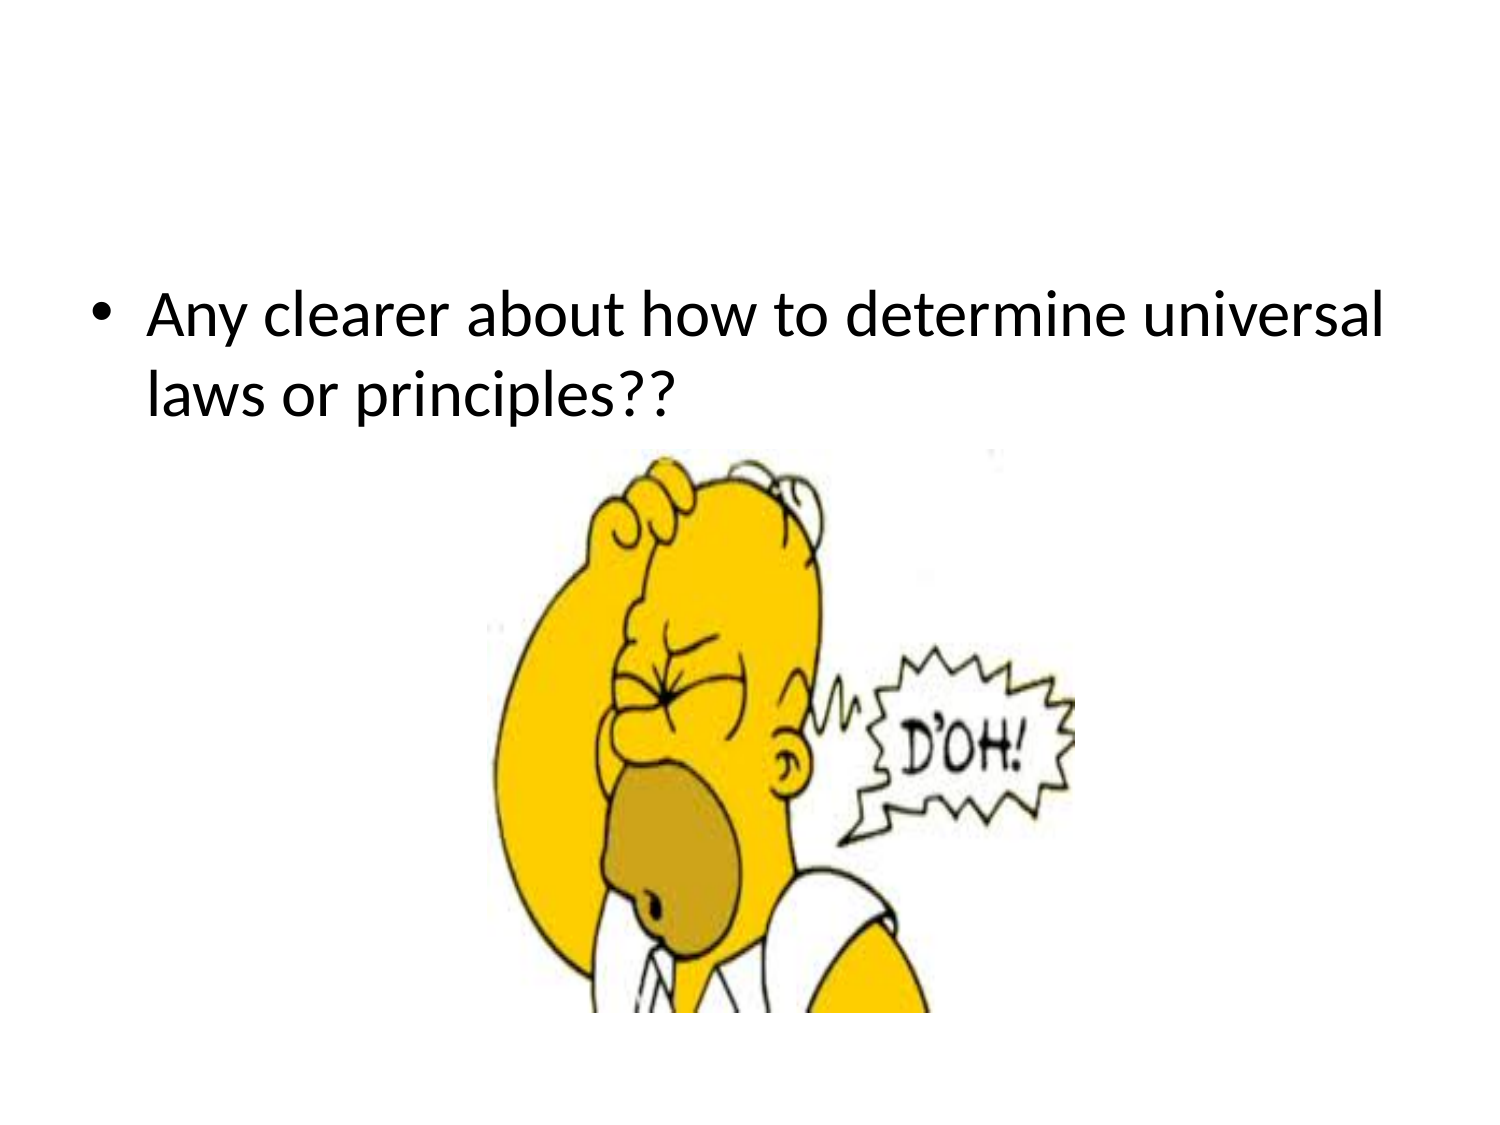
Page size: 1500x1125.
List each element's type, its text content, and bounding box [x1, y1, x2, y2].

picture [487, 449, 1076, 1013]
list Any clearer about how to determine universal laws or principles?? [75, 262, 1425, 1005]
